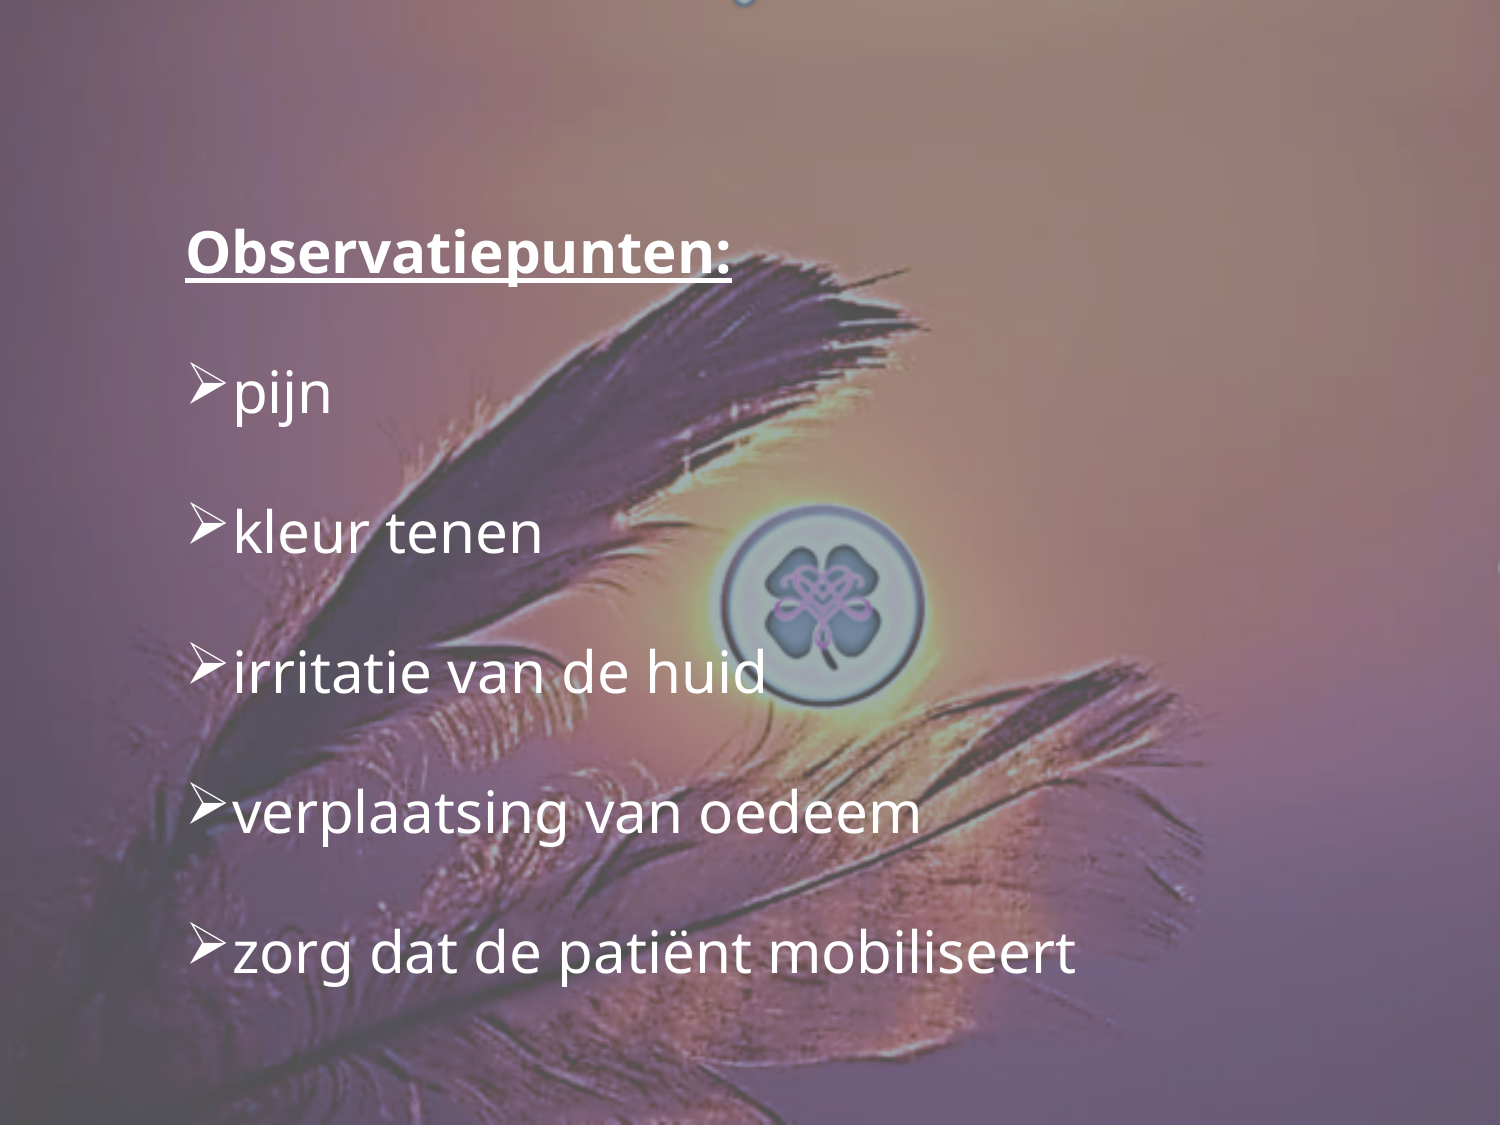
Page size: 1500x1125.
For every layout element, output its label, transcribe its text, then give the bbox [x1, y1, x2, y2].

text_box Observatiepunten: pijn kleur tenen irritatie van de huid verplaatsing van oedeem zorg dat de patiënt mobiliseert [170, 208, 1092, 1125]
picture [0, 0, 1500, 1125]
